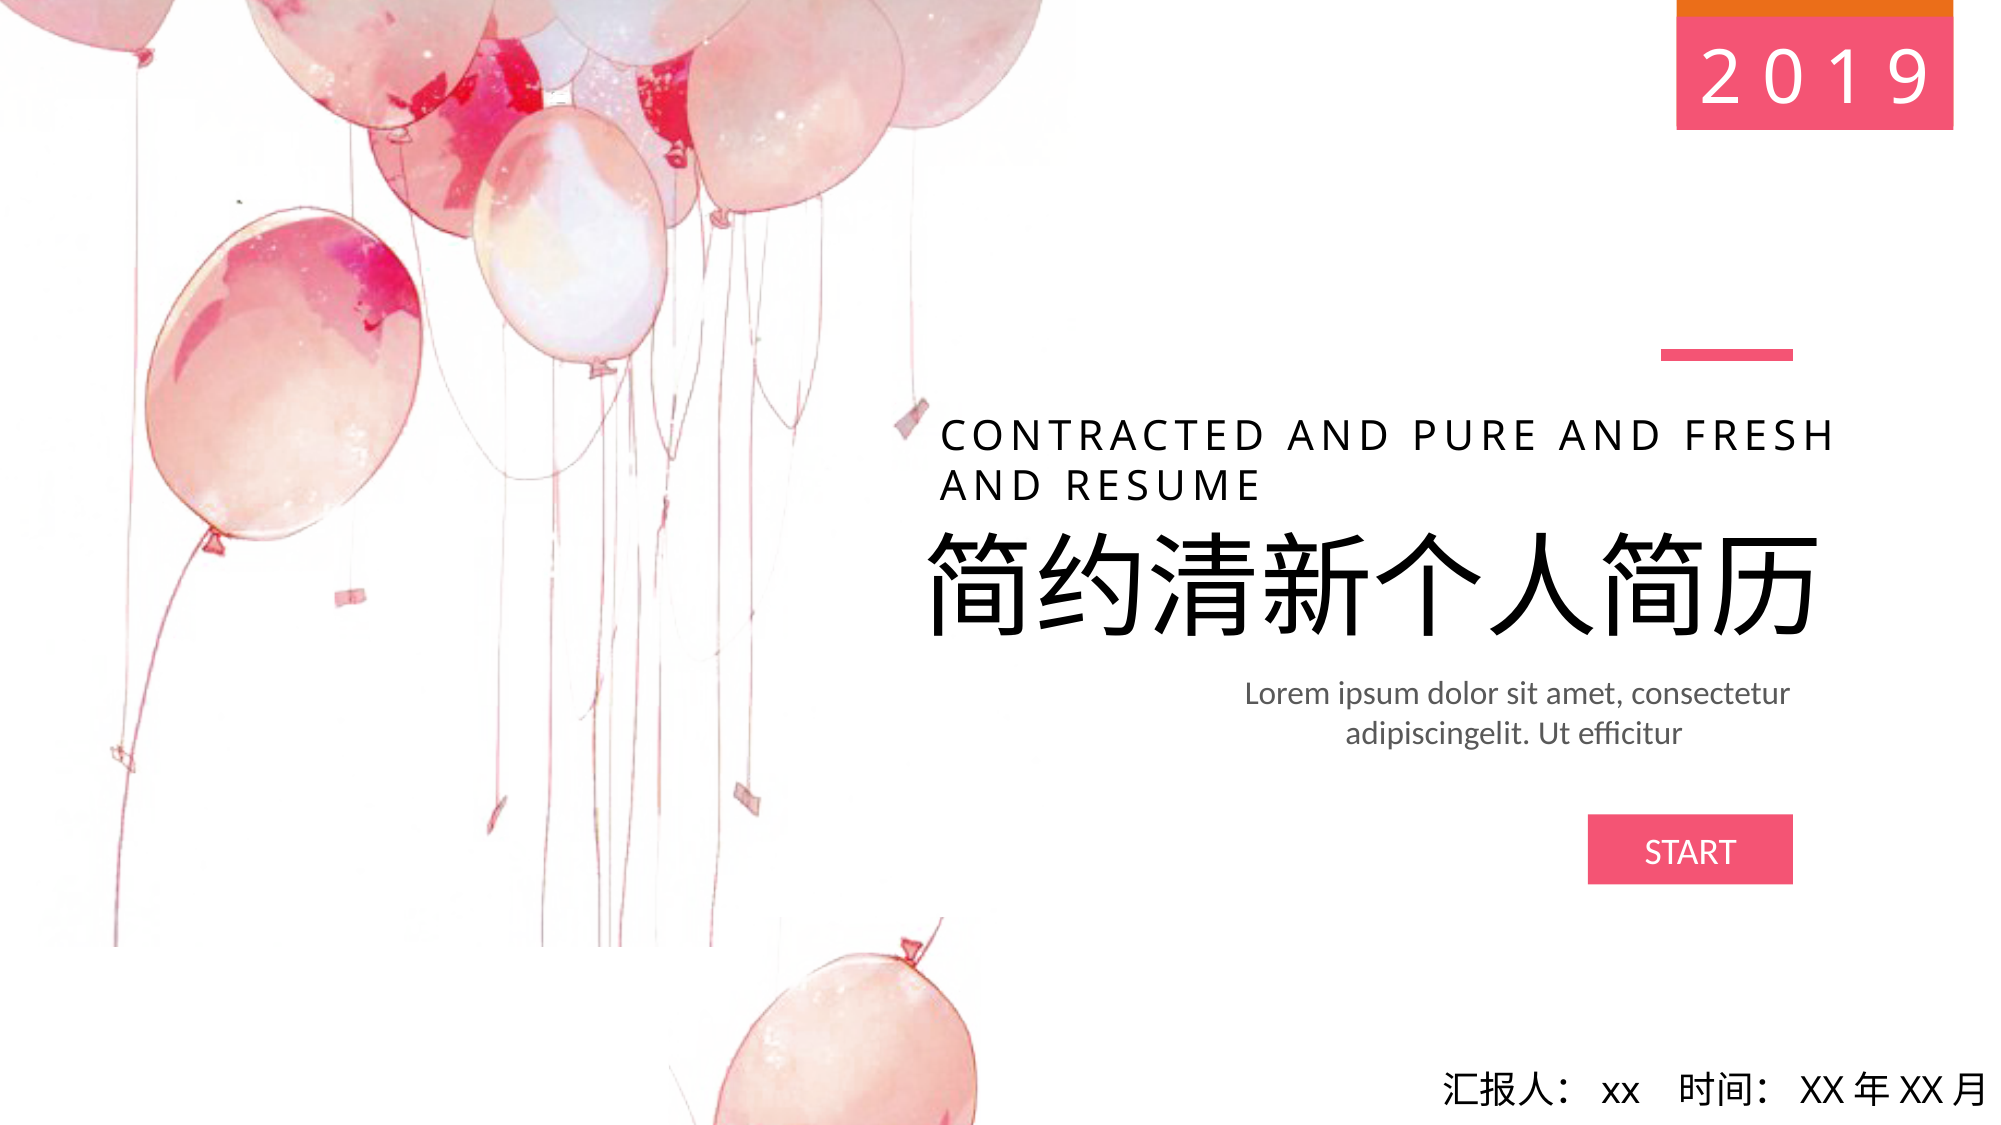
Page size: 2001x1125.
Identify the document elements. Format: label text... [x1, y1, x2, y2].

text_box Contracted and pure and fresh and resume [1076, 401, 1967, 517]
picture [0, 0, 1076, 1125]
text_box 2 0 1 9 [1676, 16, 1954, 131]
text_box [1676, 0, 1954, 16]
text_box Lorem ipsum dolor sit amet, consectetur adipiscingelit. Ut efficitur [1139, 663, 1897, 759]
text_box [1587, 813, 1794, 885]
text_box 汇报人：xx 时间：XX年XX月 [1427, 1058, 2000, 1119]
text_box 简约清新个人简历 [1076, 507, 1954, 658]
text_box START [1629, 819, 1818, 880]
